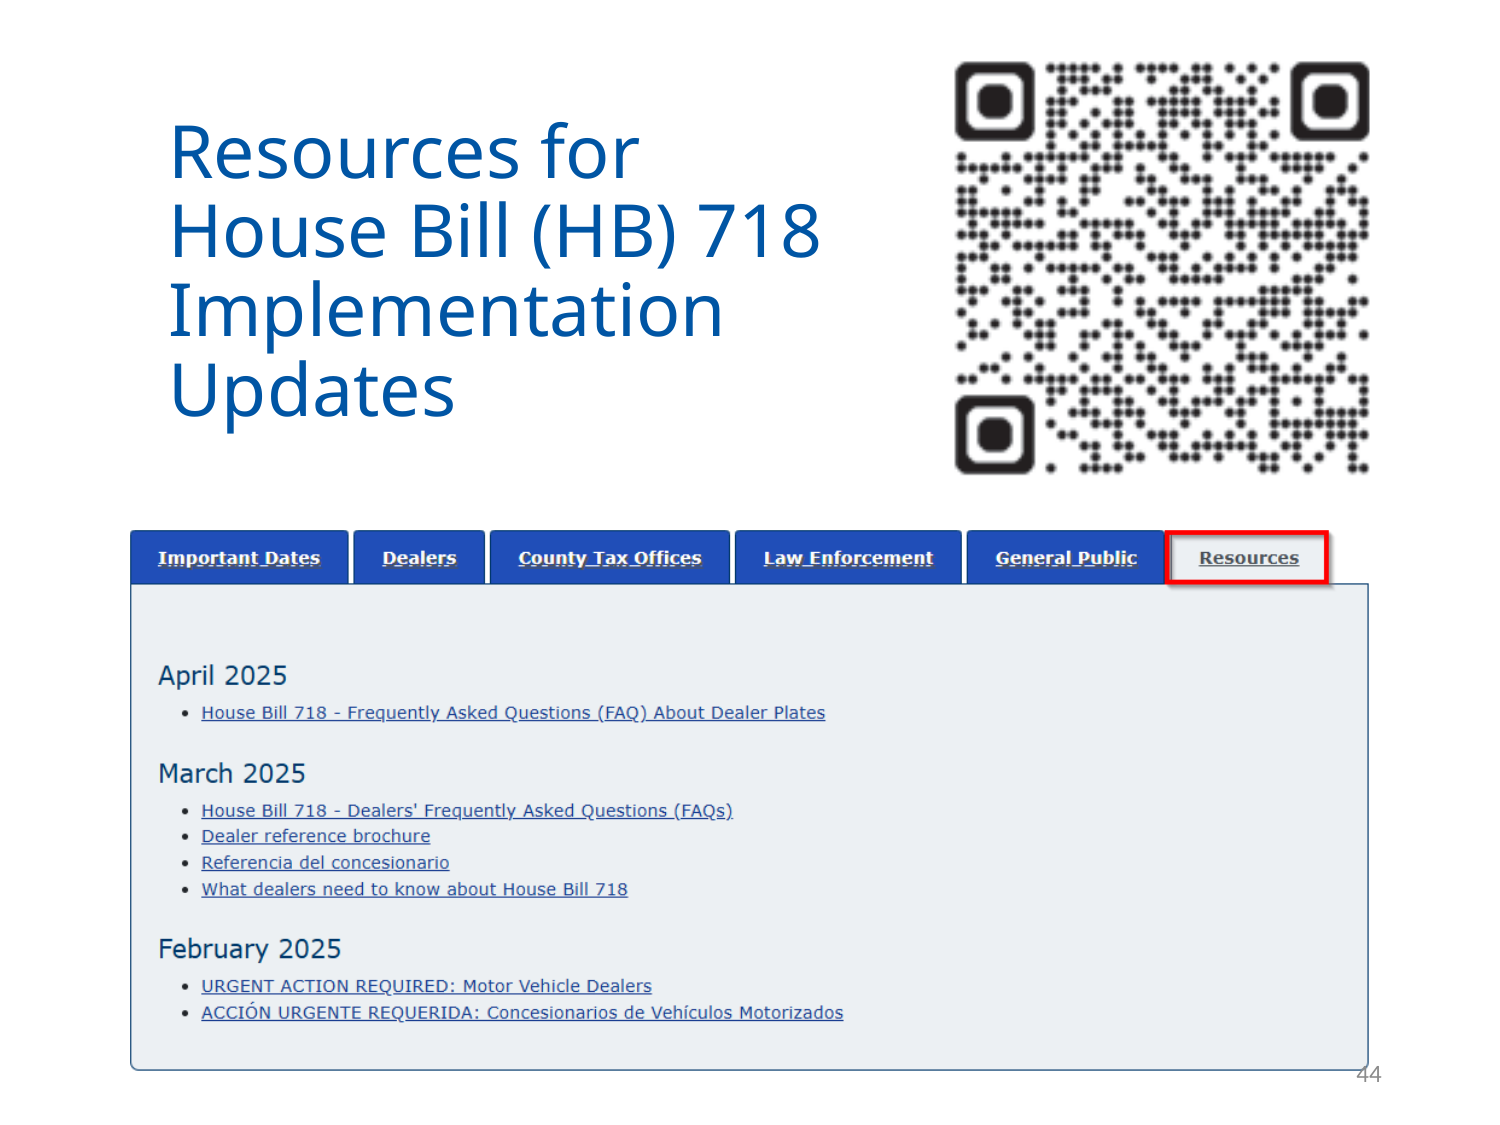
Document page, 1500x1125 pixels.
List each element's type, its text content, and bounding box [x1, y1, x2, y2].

title Resources for House Bill (HB) 718 Implementation Updates [153, 105, 920, 529]
picture [953, 51, 1370, 476]
picture [129, 529, 1370, 1072]
slide_number 44 [1059, 1042, 1397, 1103]
